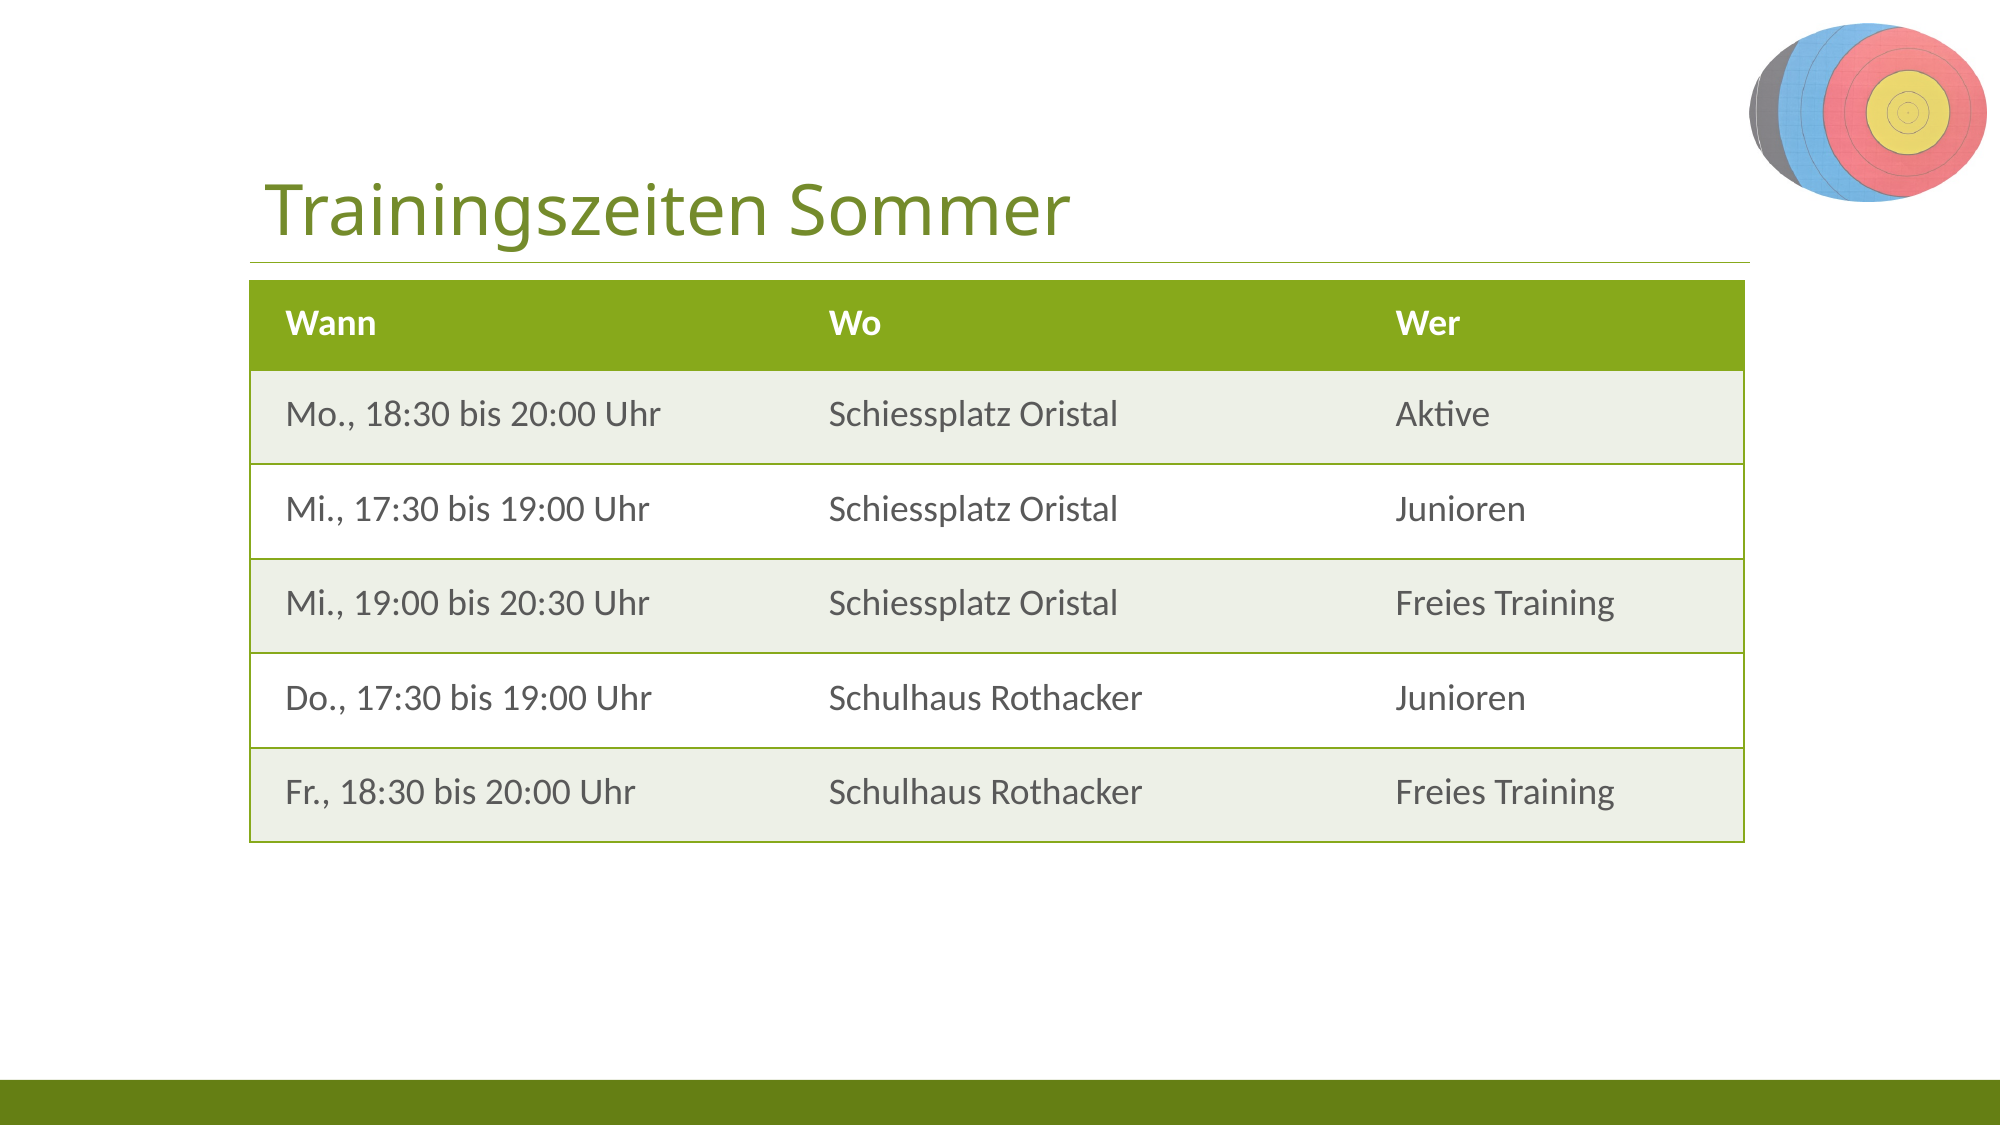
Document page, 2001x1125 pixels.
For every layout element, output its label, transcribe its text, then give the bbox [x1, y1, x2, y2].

table_cell Mi., 19:00 bis 20:30 Uhr [251, 560, 793, 652]
table_cell Junioren [1360, 465, 1743, 558]
table_cell Freies Training [1360, 749, 1743, 841]
table_cell Schulhaus Rothacker [793, 654, 1360, 747]
table_cell Aktive [1360, 371, 1743, 463]
table_cell Mo., 18:30 bis 20:00 Uhr [251, 371, 793, 463]
title Trainingszeiten Sommer [249, 75, 1727, 263]
table_cell Do., 17:30 bis 19:00 Uhr [251, 654, 793, 747]
table_header Wann [251, 282, 793, 369]
table_cell Mi., 17:30 bis 19:00 Uhr [251, 465, 793, 558]
table_cell Schiessplatz Oristal [793, 371, 1360, 463]
table_header Wo [793, 282, 1360, 369]
table_cell Junioren [1360, 654, 1743, 747]
table_cell Schiessplatz Oristal [793, 560, 1360, 652]
table_cell Freies Training [1360, 560, 1743, 652]
table_cell Schulhaus Rothacker [793, 749, 1360, 841]
table_cell Fr., 18:30 bis 20:00 Uhr [251, 749, 793, 841]
table_header Wer [1360, 282, 1743, 369]
table_cell Schiessplatz Oristal [793, 465, 1360, 558]
